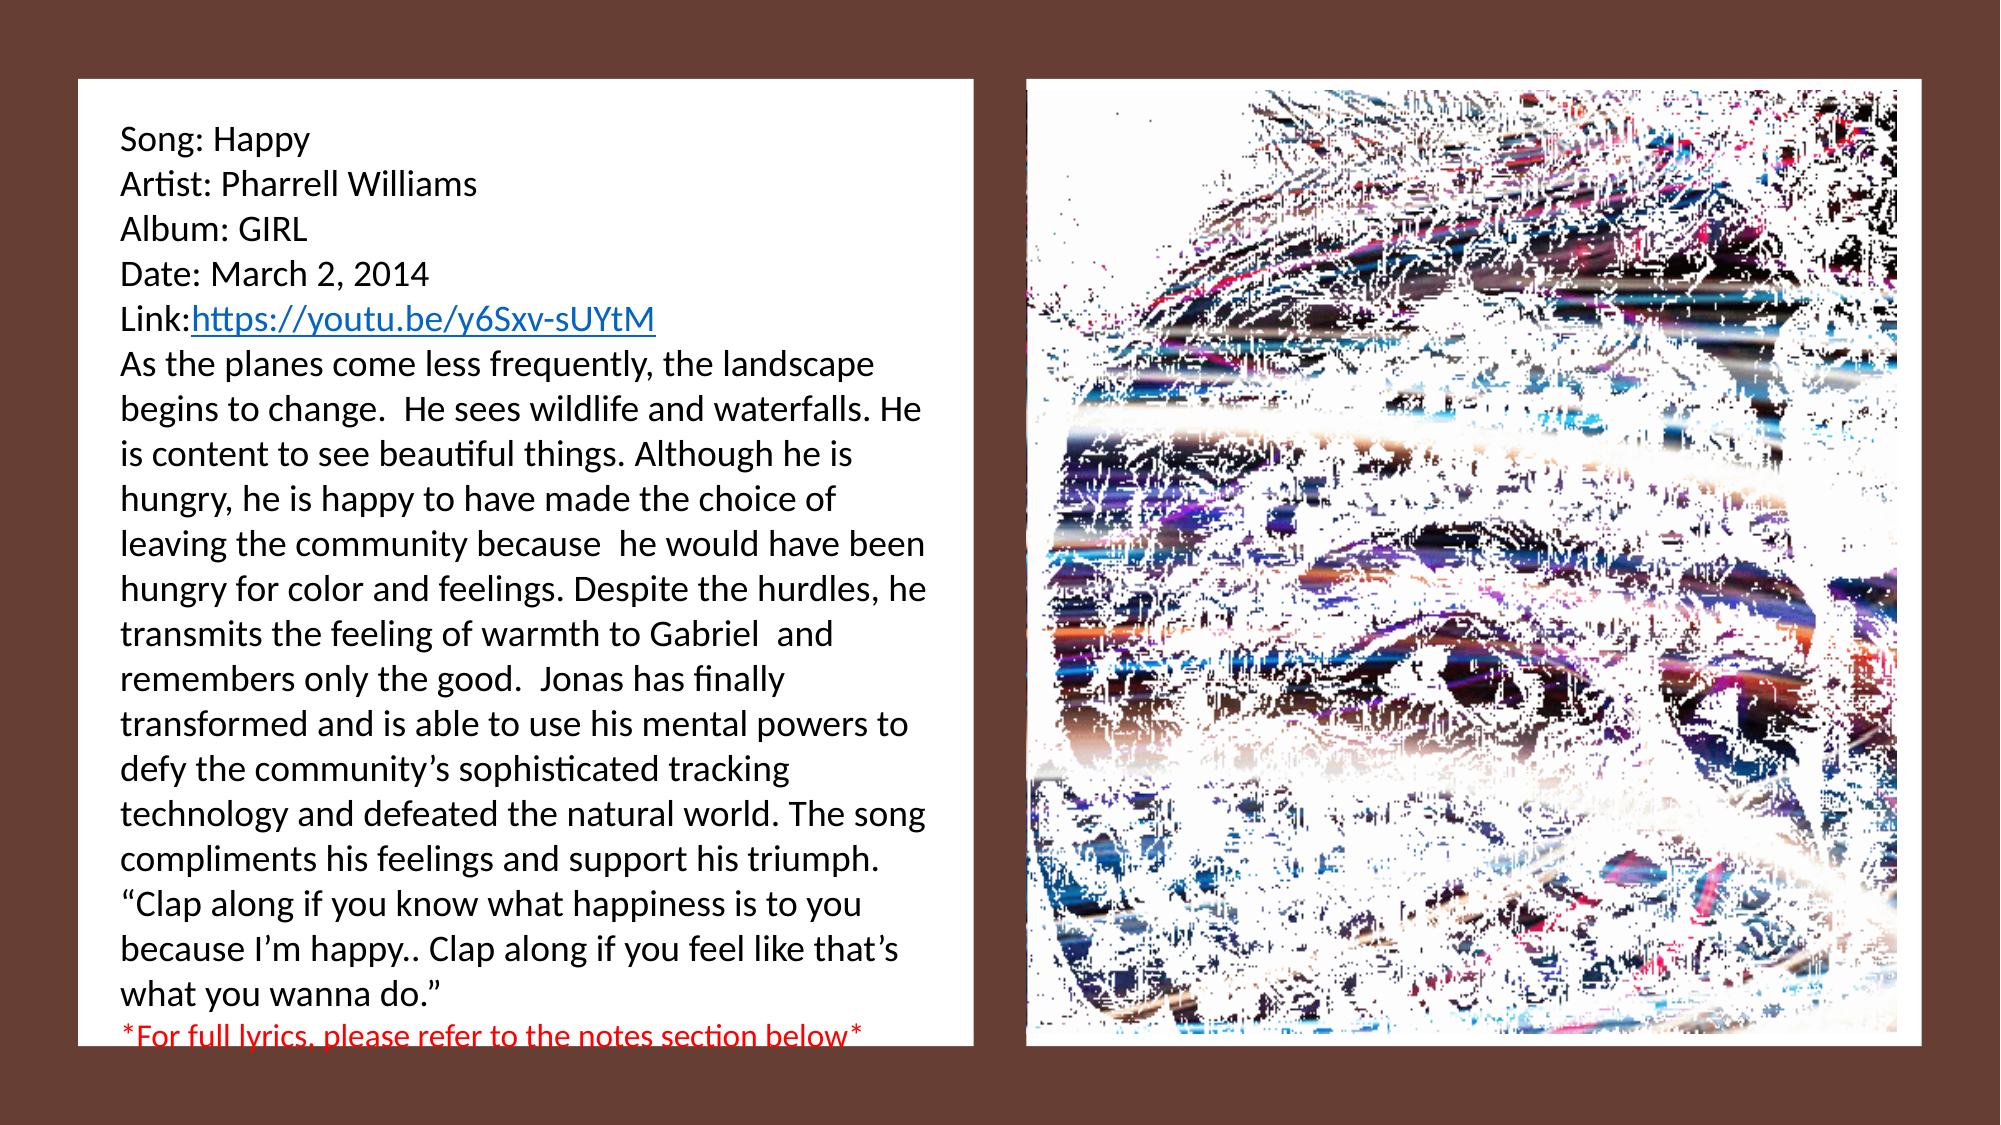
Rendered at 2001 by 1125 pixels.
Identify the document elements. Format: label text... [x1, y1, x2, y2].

text_box [77, 78, 975, 1047]
picture [1026, 90, 1897, 1034]
text_box Song: Happy Artist: Pharrell Williams Album: GIRL Date: March 2, 2014 Link:https://youtu.be/y6Sxv-sUYtM As the planes come less frequently, the landscape begins to change. He sees wildlife and waterfalls. He is content to see beautiful things. Although he is hungry, he is happy to have made the choice of leaving the community because he would have been hungry for color and feelings. Despite the hurdles, he transmits the feeling of warmth to Gabriel and remembers only the good. Jonas has finally transformed and is able to use his mental powers to defy the community’s sophisticated tracking technology and defeated the natural world. The song compliments his feelings and support his triumph. “Clap along if you know what happiness is to you because I’m happy.. Clap along if you feel like that’s what you wanna do.” *For full lyrics, please refer to the notes section below* [105, 107, 947, 1125]
text_box [0, 0, 2000, 1125]
text_box [1025, 78, 1923, 1047]
